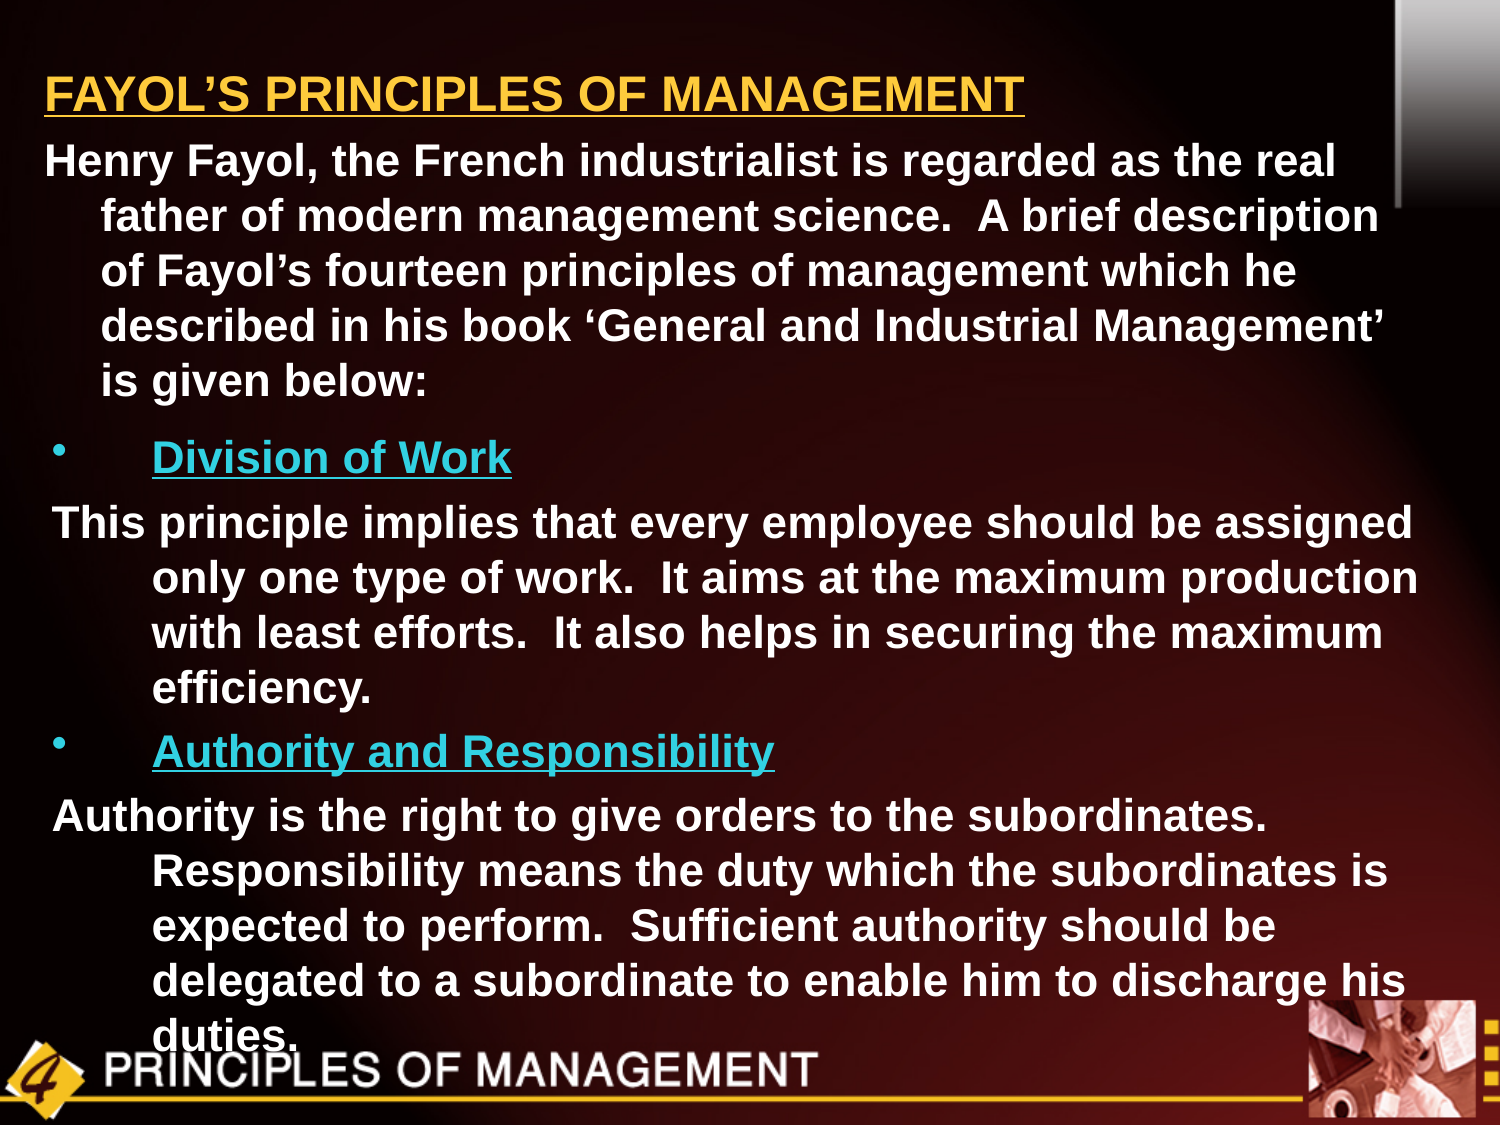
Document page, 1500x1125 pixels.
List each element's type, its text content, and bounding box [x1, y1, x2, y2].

text_box Division of Work This principle implies that every employee should be assigned only one type of work. It aims at the maximum production with least efforts. It also helps in securing the maximum efficiency. Authority and Responsibility Authority is the right to give orders to the subordinates. Responsibility means the duty which the subordinates is expected to perform. Sufficient authority should be delegated to a subordinate to enable him to discharge his duties. [36, 420, 1495, 1024]
text_box FAYOL’S PRINCIPLES OF MANAGEMENT Henry Fayol, the French industrialist is regarded as the real father of modern management science. A brief description of Fayol’s fourteen principles of management which he described in his book ‘General and Industrial Management’ is given below: [29, 54, 1448, 445]
picture [0, 0, 1500, 1125]
